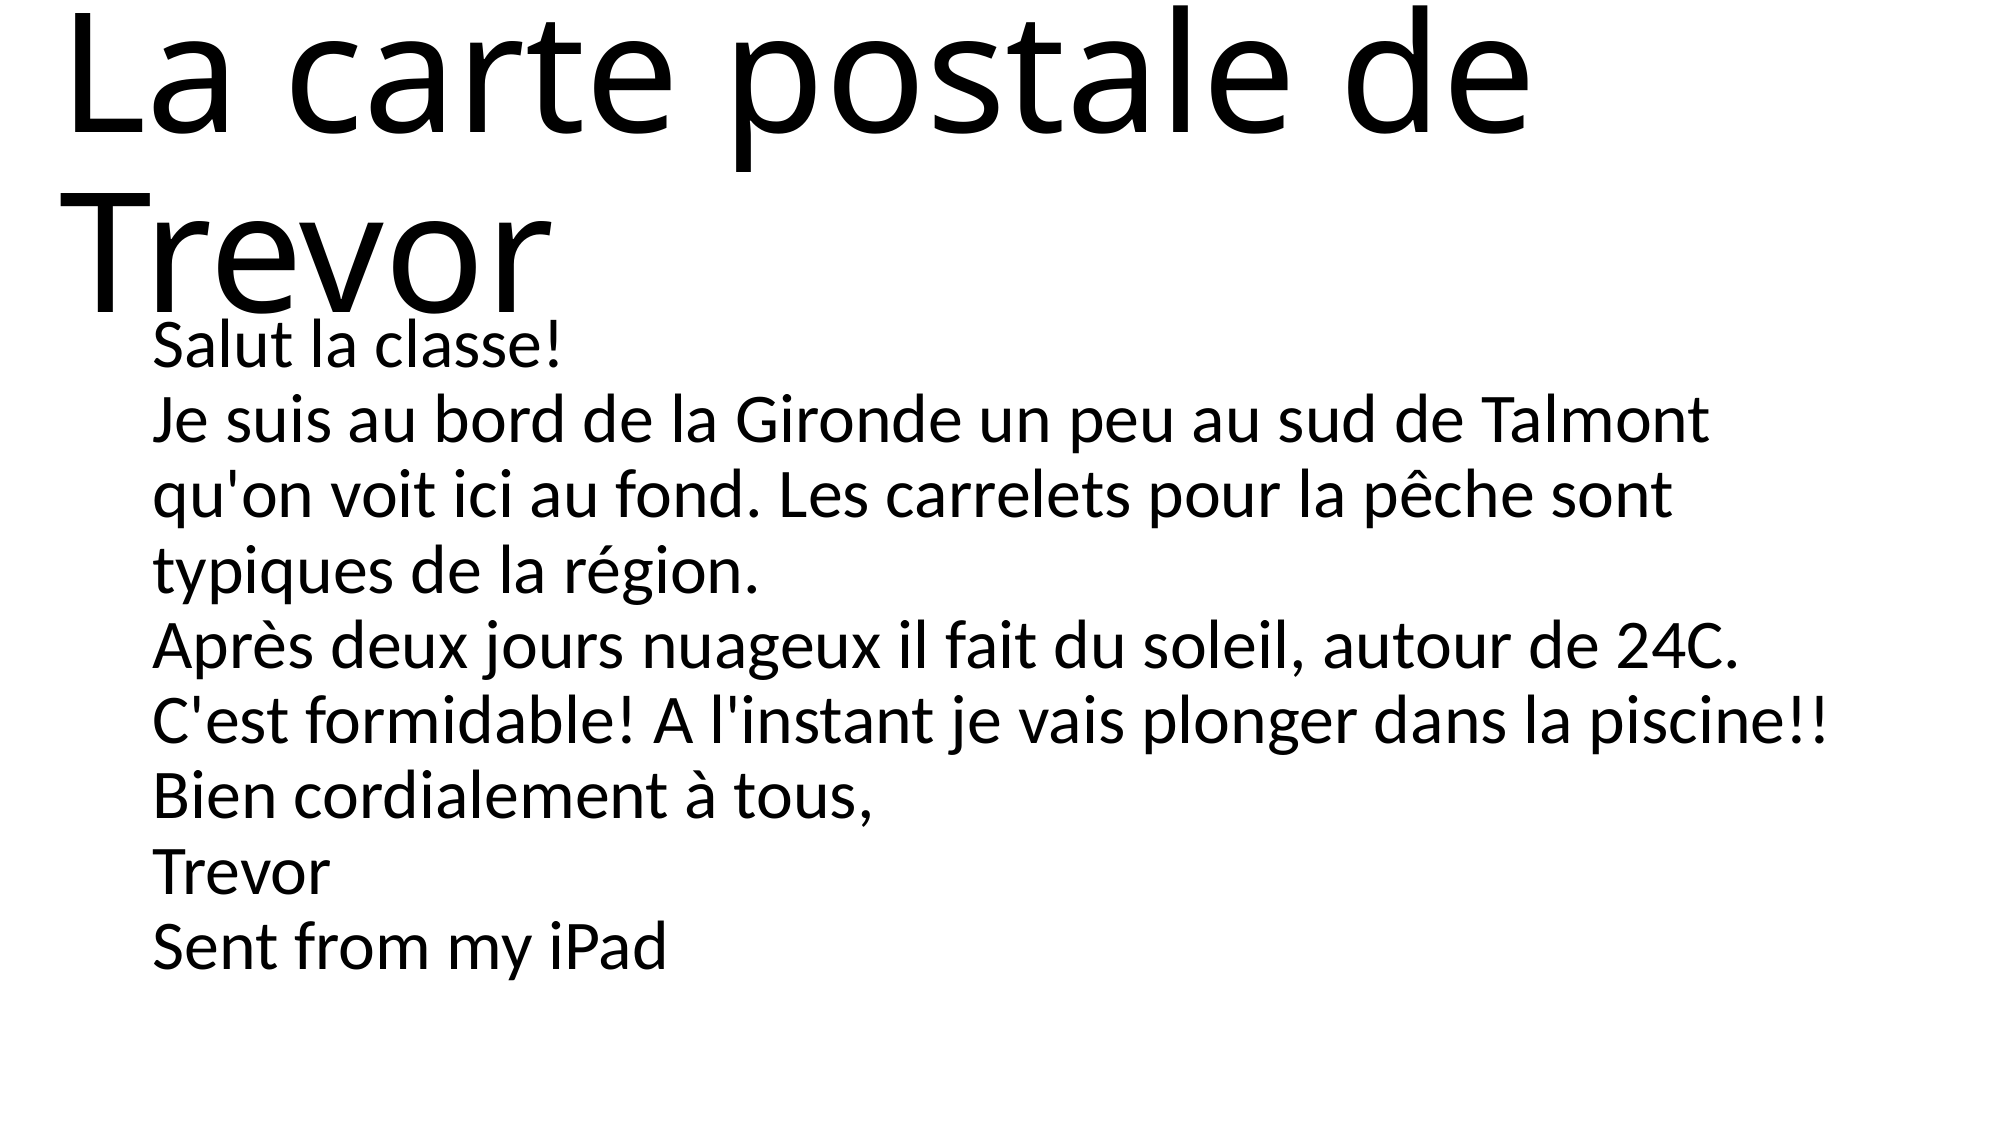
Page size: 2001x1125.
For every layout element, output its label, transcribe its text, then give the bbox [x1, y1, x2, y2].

list Salut la classe! Je suis au bord de la Gironde un peu au sud de Talmont qu'on voit ici au fond. Les carrelets pour la pêche sont typiques de la région. Après deux jours nuageux il fait du soleil, autour de 24C. C'est formidable! A l'instant je vais plonger dans la piscine!! Bien cordialement à tous, Trevor Sent from my iPad [137, 299, 1863, 1014]
title La carte postale de Trevor [44, 59, 1965, 278]
